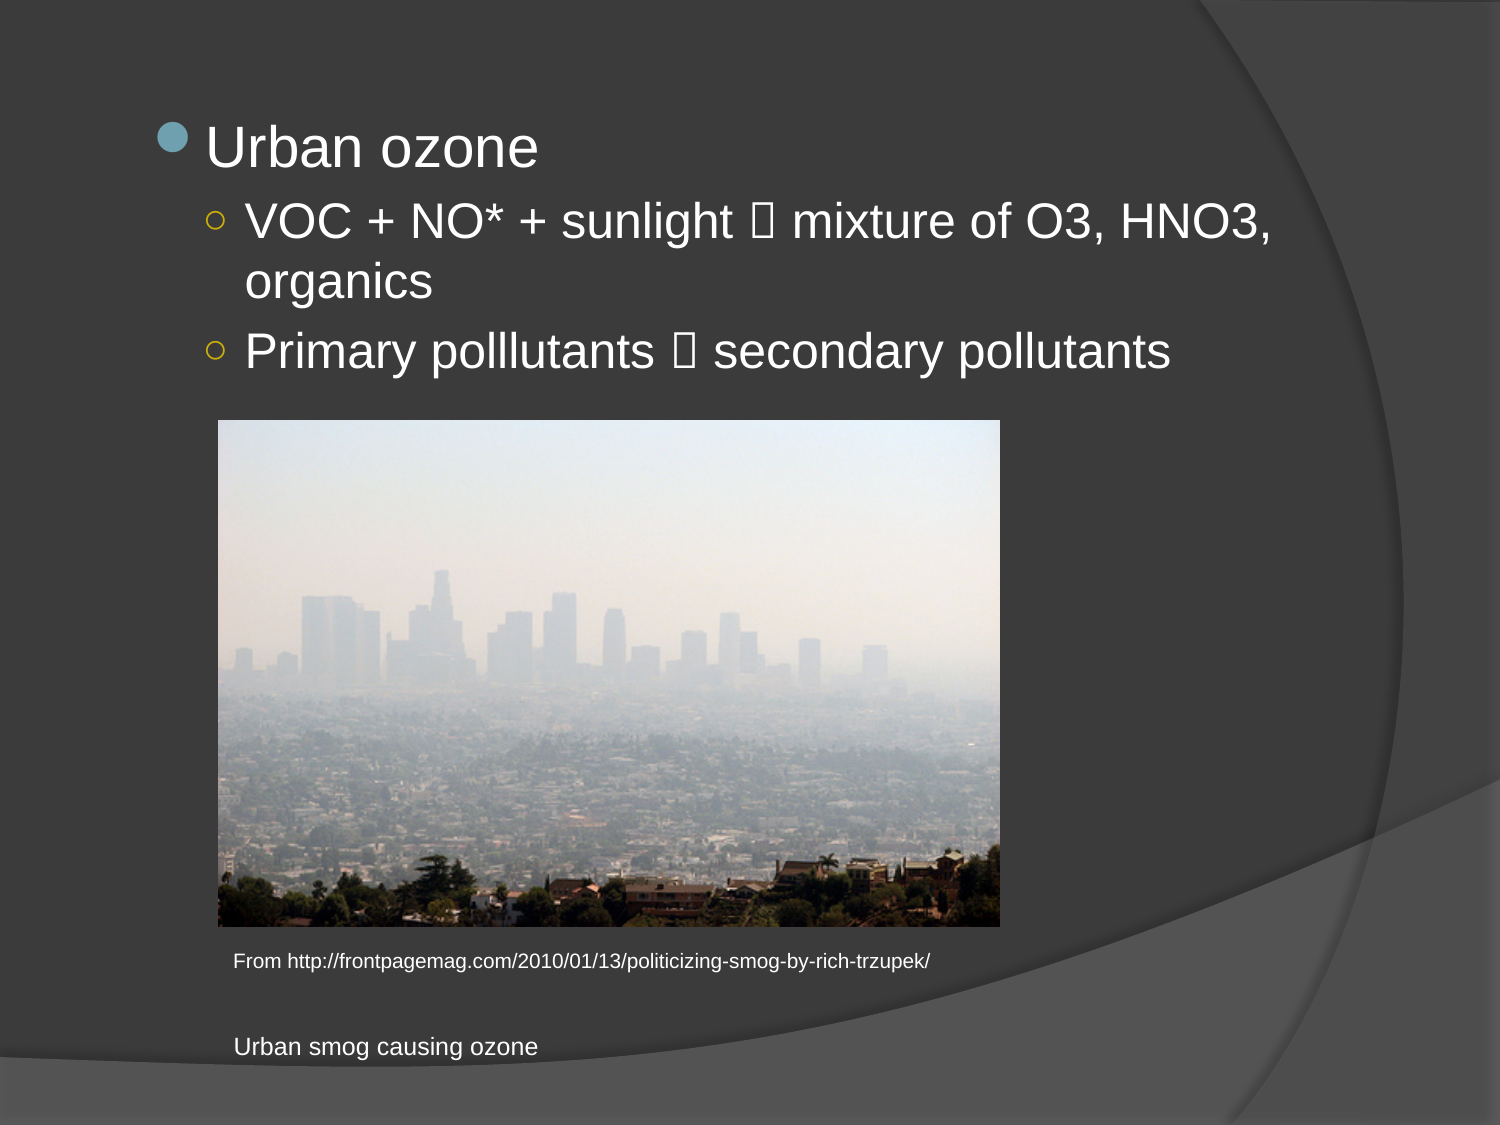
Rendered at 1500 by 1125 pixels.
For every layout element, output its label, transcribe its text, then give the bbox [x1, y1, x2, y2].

list Urban ozone VOC + NO* + sunlight  mixture of O3, HNO3, organics Primary polllutants  secondary pollutants [64, 101, 1412, 480]
text_box From http://frontpagemag.com/2010/01/13/politicizing-smog-by-rich-trzupek/ [218, 940, 969, 981]
picture [218, 420, 1000, 928]
text_box Urban smog causing ozone [218, 1023, 555, 1068]
